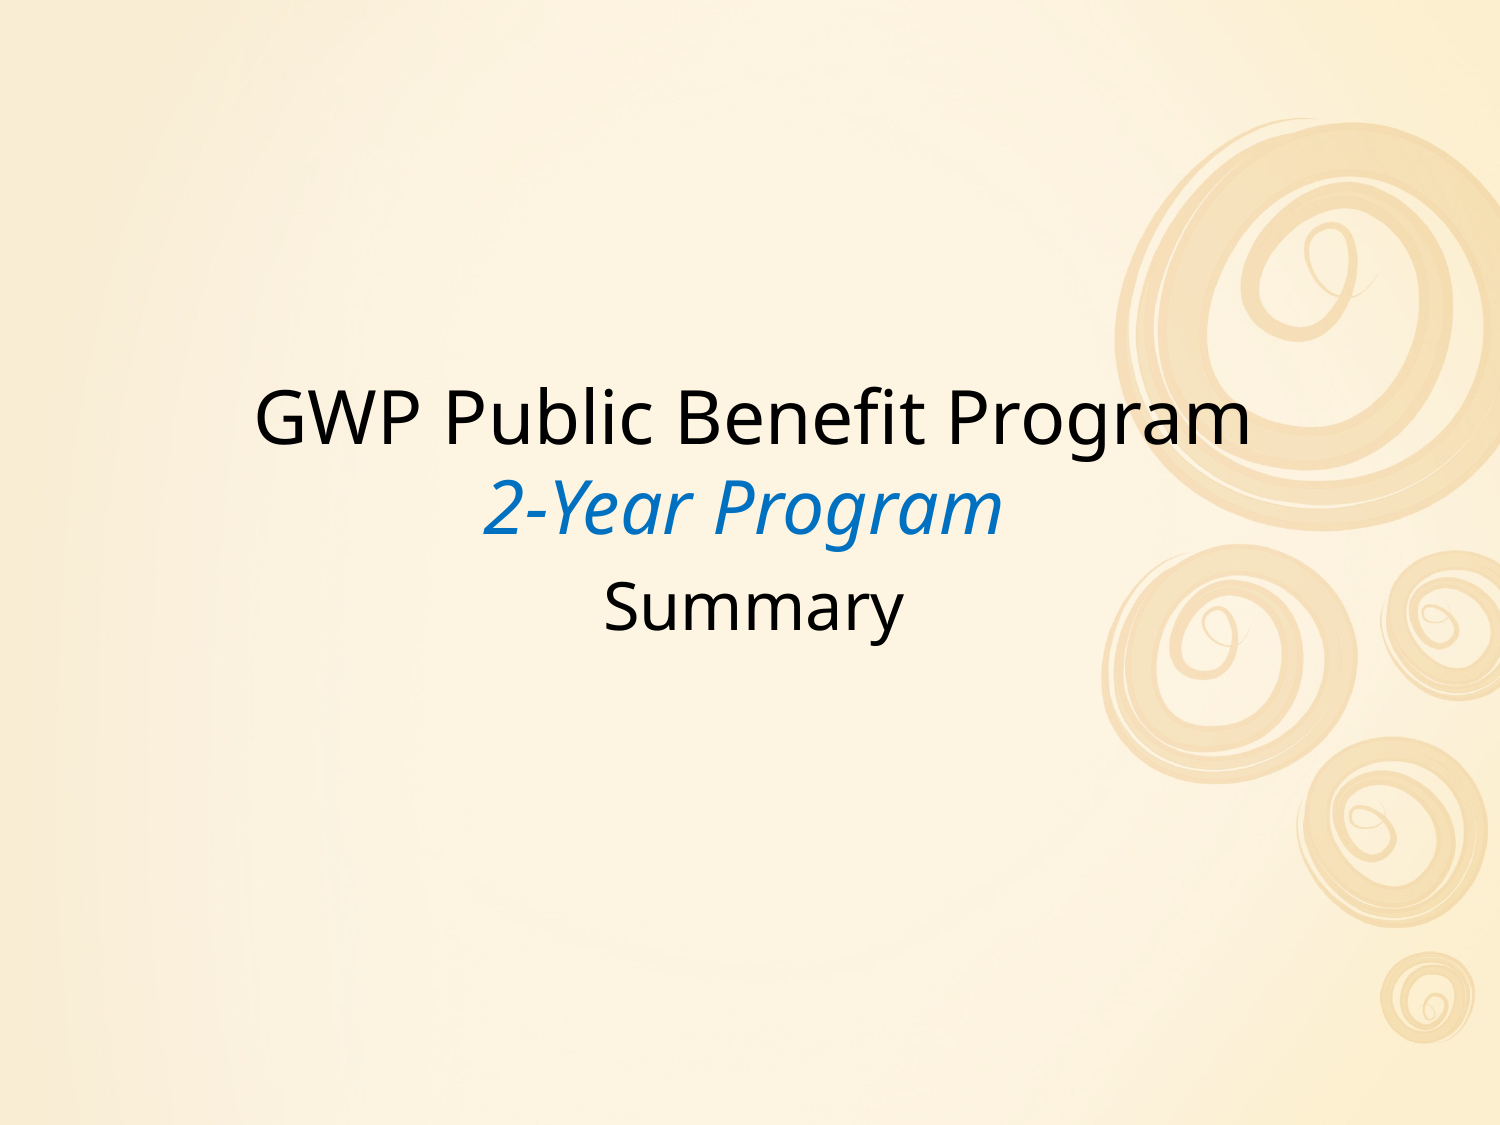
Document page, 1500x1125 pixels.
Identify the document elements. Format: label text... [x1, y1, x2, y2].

picture [0, 0, 1500, 1125]
text_box GWP Public Benefit Program 2-Year Program Summary [4, 362, 1500, 488]
text_box [2, 260, 1500, 503]
